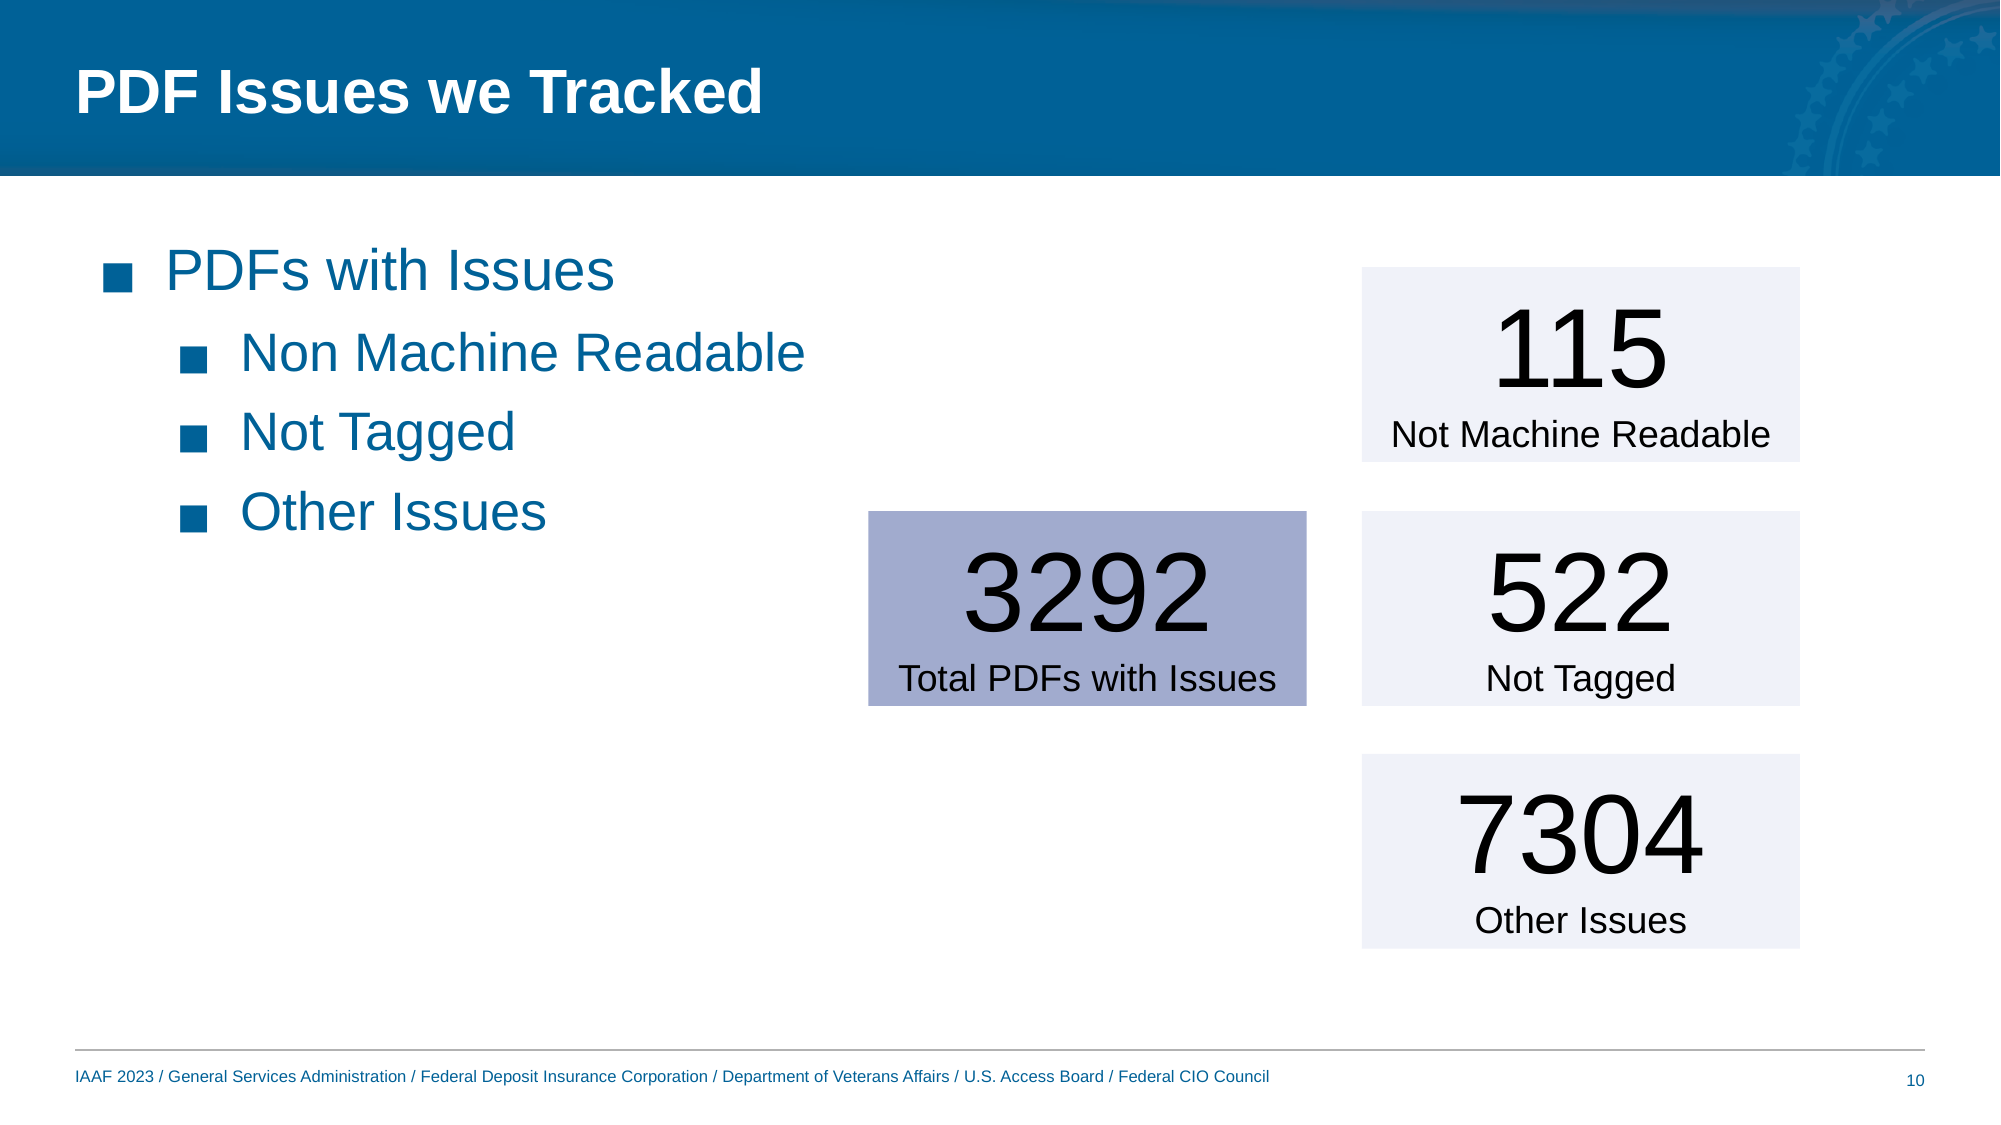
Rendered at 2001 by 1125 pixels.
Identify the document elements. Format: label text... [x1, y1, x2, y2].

text_box 115 Not Machine Readable [1361, 267, 1800, 462]
picture [0, 0, 2000, 176]
title PDF Issues we Tracked [75, 52, 1800, 128]
text_box 7304 Other Issues [1361, 753, 1800, 949]
picture [0, 168, 666, 176]
text_box 522 Not Tagged [1361, 511, 1800, 706]
slide_number 10 [1880, 1065, 1925, 1095]
text_box 3292 Total PDFs with Issues [868, 511, 1307, 706]
list PDFs with Issues Non Machine Readable Not Tagged Other Issues [75, 224, 1925, 1035]
